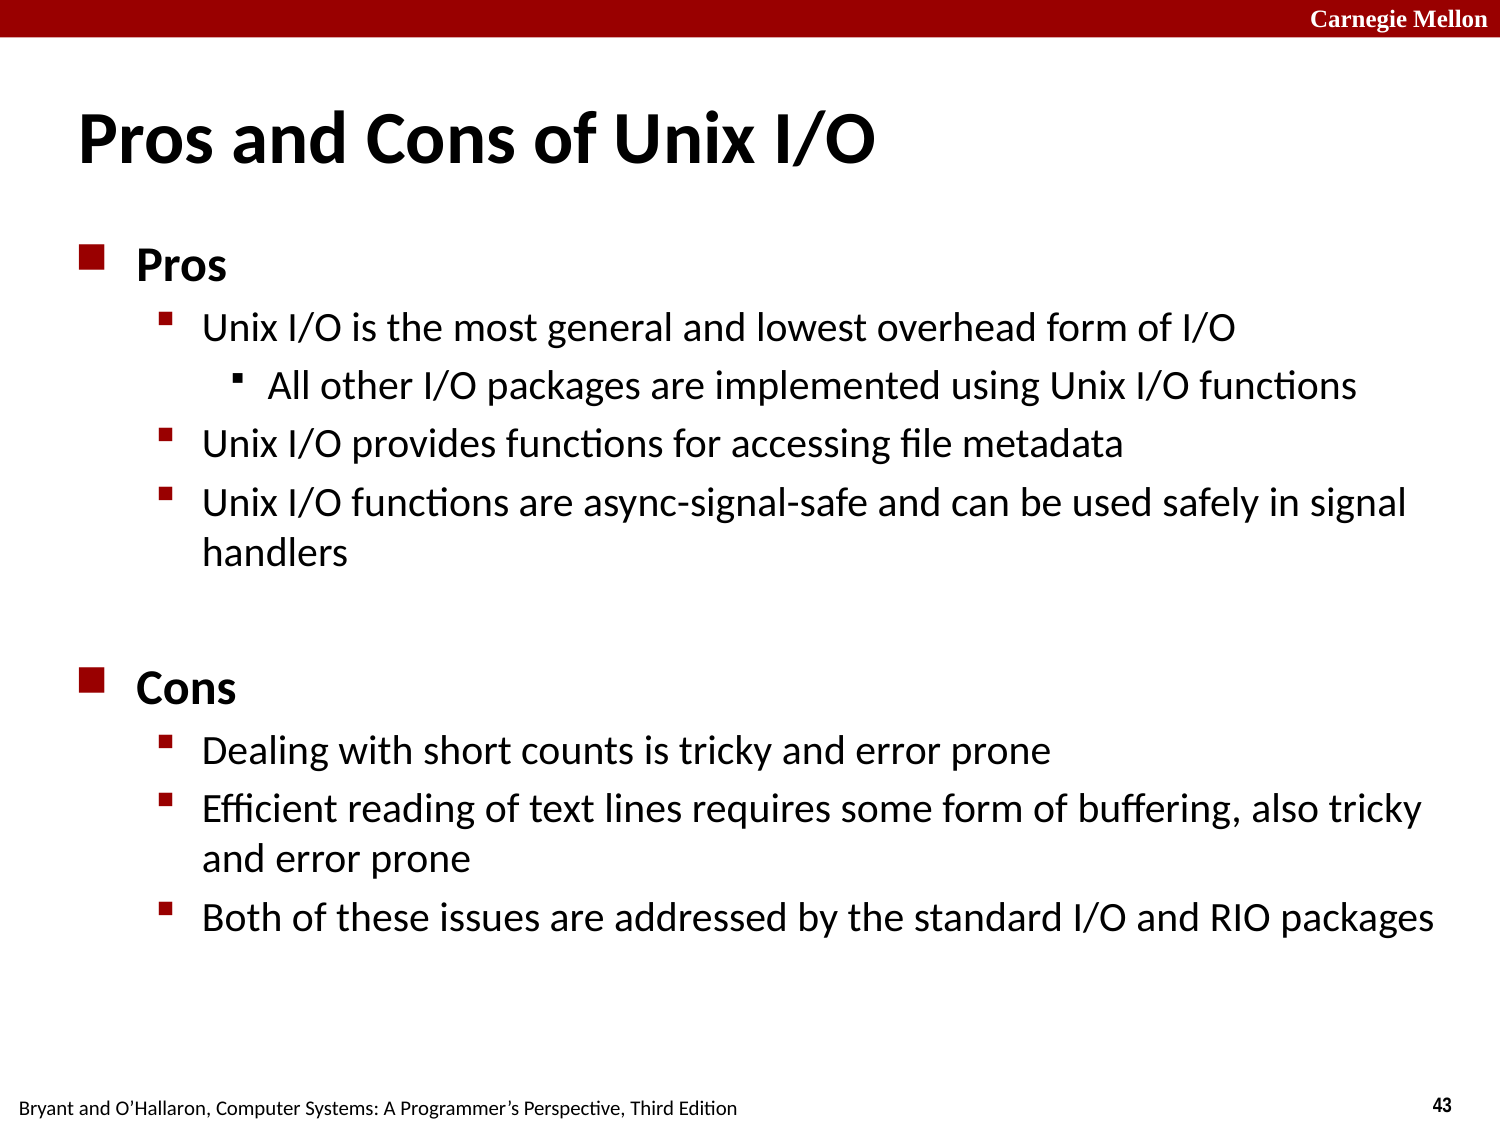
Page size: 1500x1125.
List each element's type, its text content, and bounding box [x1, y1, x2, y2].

list Pros Unix I/O is the most general and lowest overhead form of I/O All other I/O packages are implemented using Unix I/O functions Unix I/O provides functions for accessing file metadata Unix I/O functions are async-signal-safe and can be used safely in signal handlers Cons Dealing with short counts is tricky and error prone Efficient reading of text lines requires some form of buffering, also tricky and error prone Both of these issues are addressed by the standard I/O and RIO packages [64, 223, 1463, 1040]
title Pros and Cons of Unix I/O [63, 71, 1310, 197]
